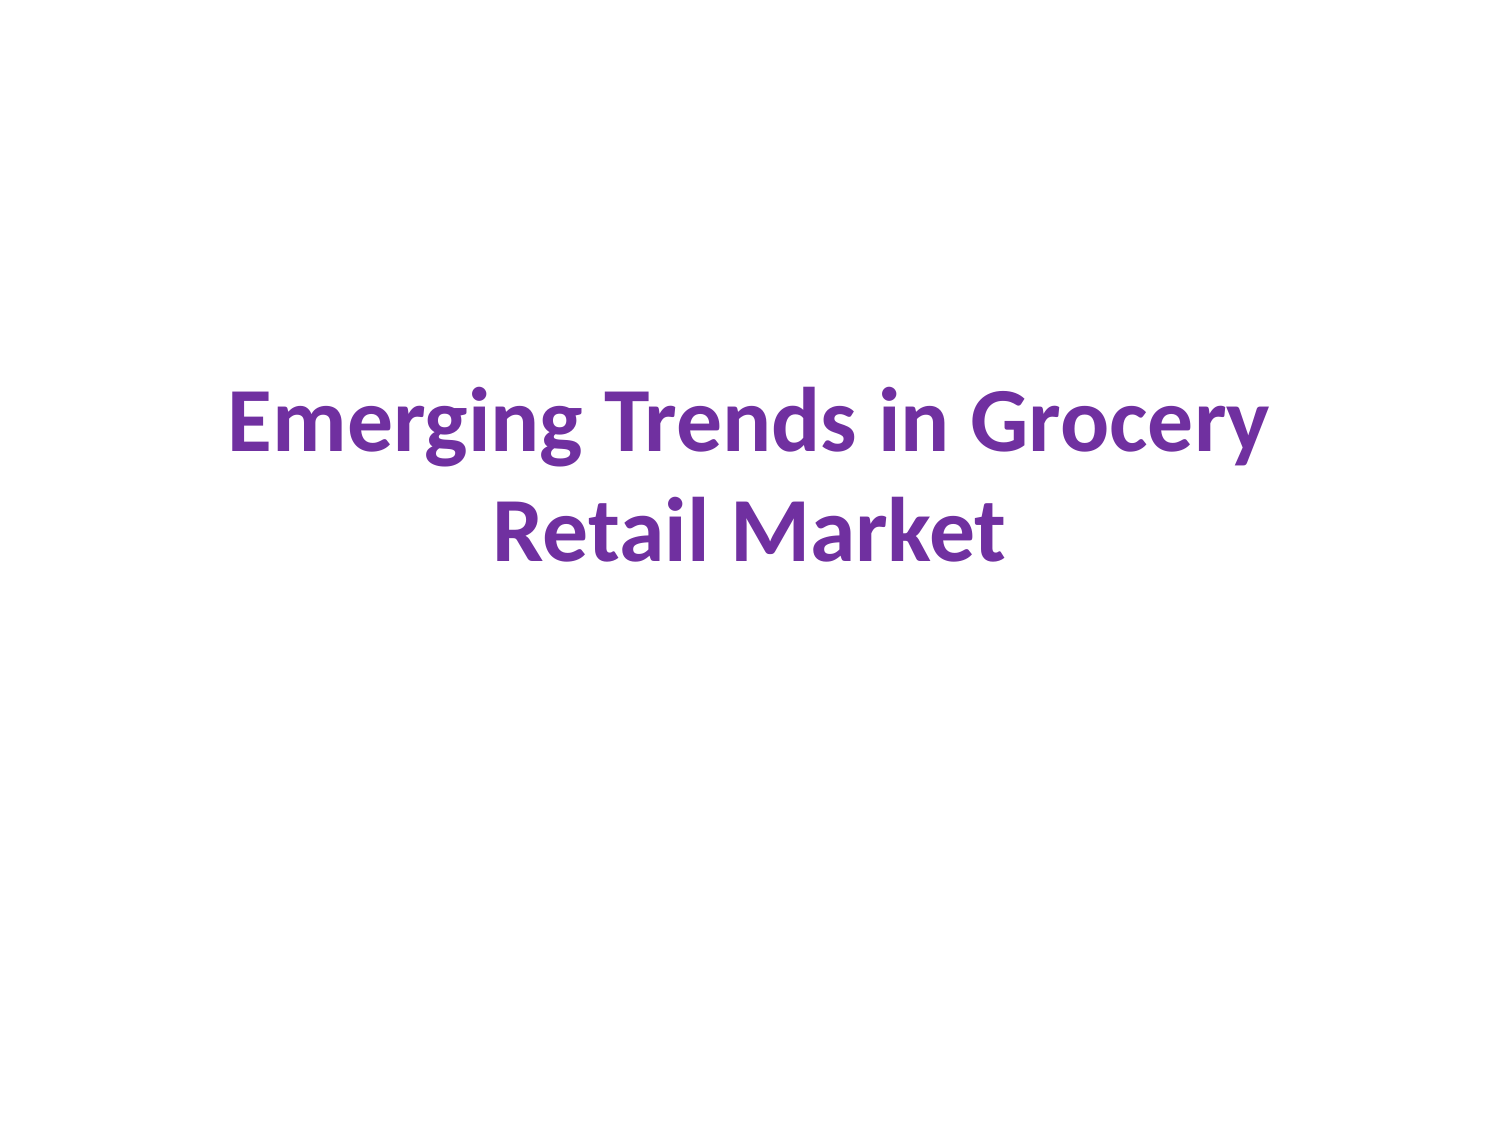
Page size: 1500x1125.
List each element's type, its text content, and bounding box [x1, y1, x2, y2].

title Emerging Trends in Grocery Retail Market [112, 349, 1388, 591]
